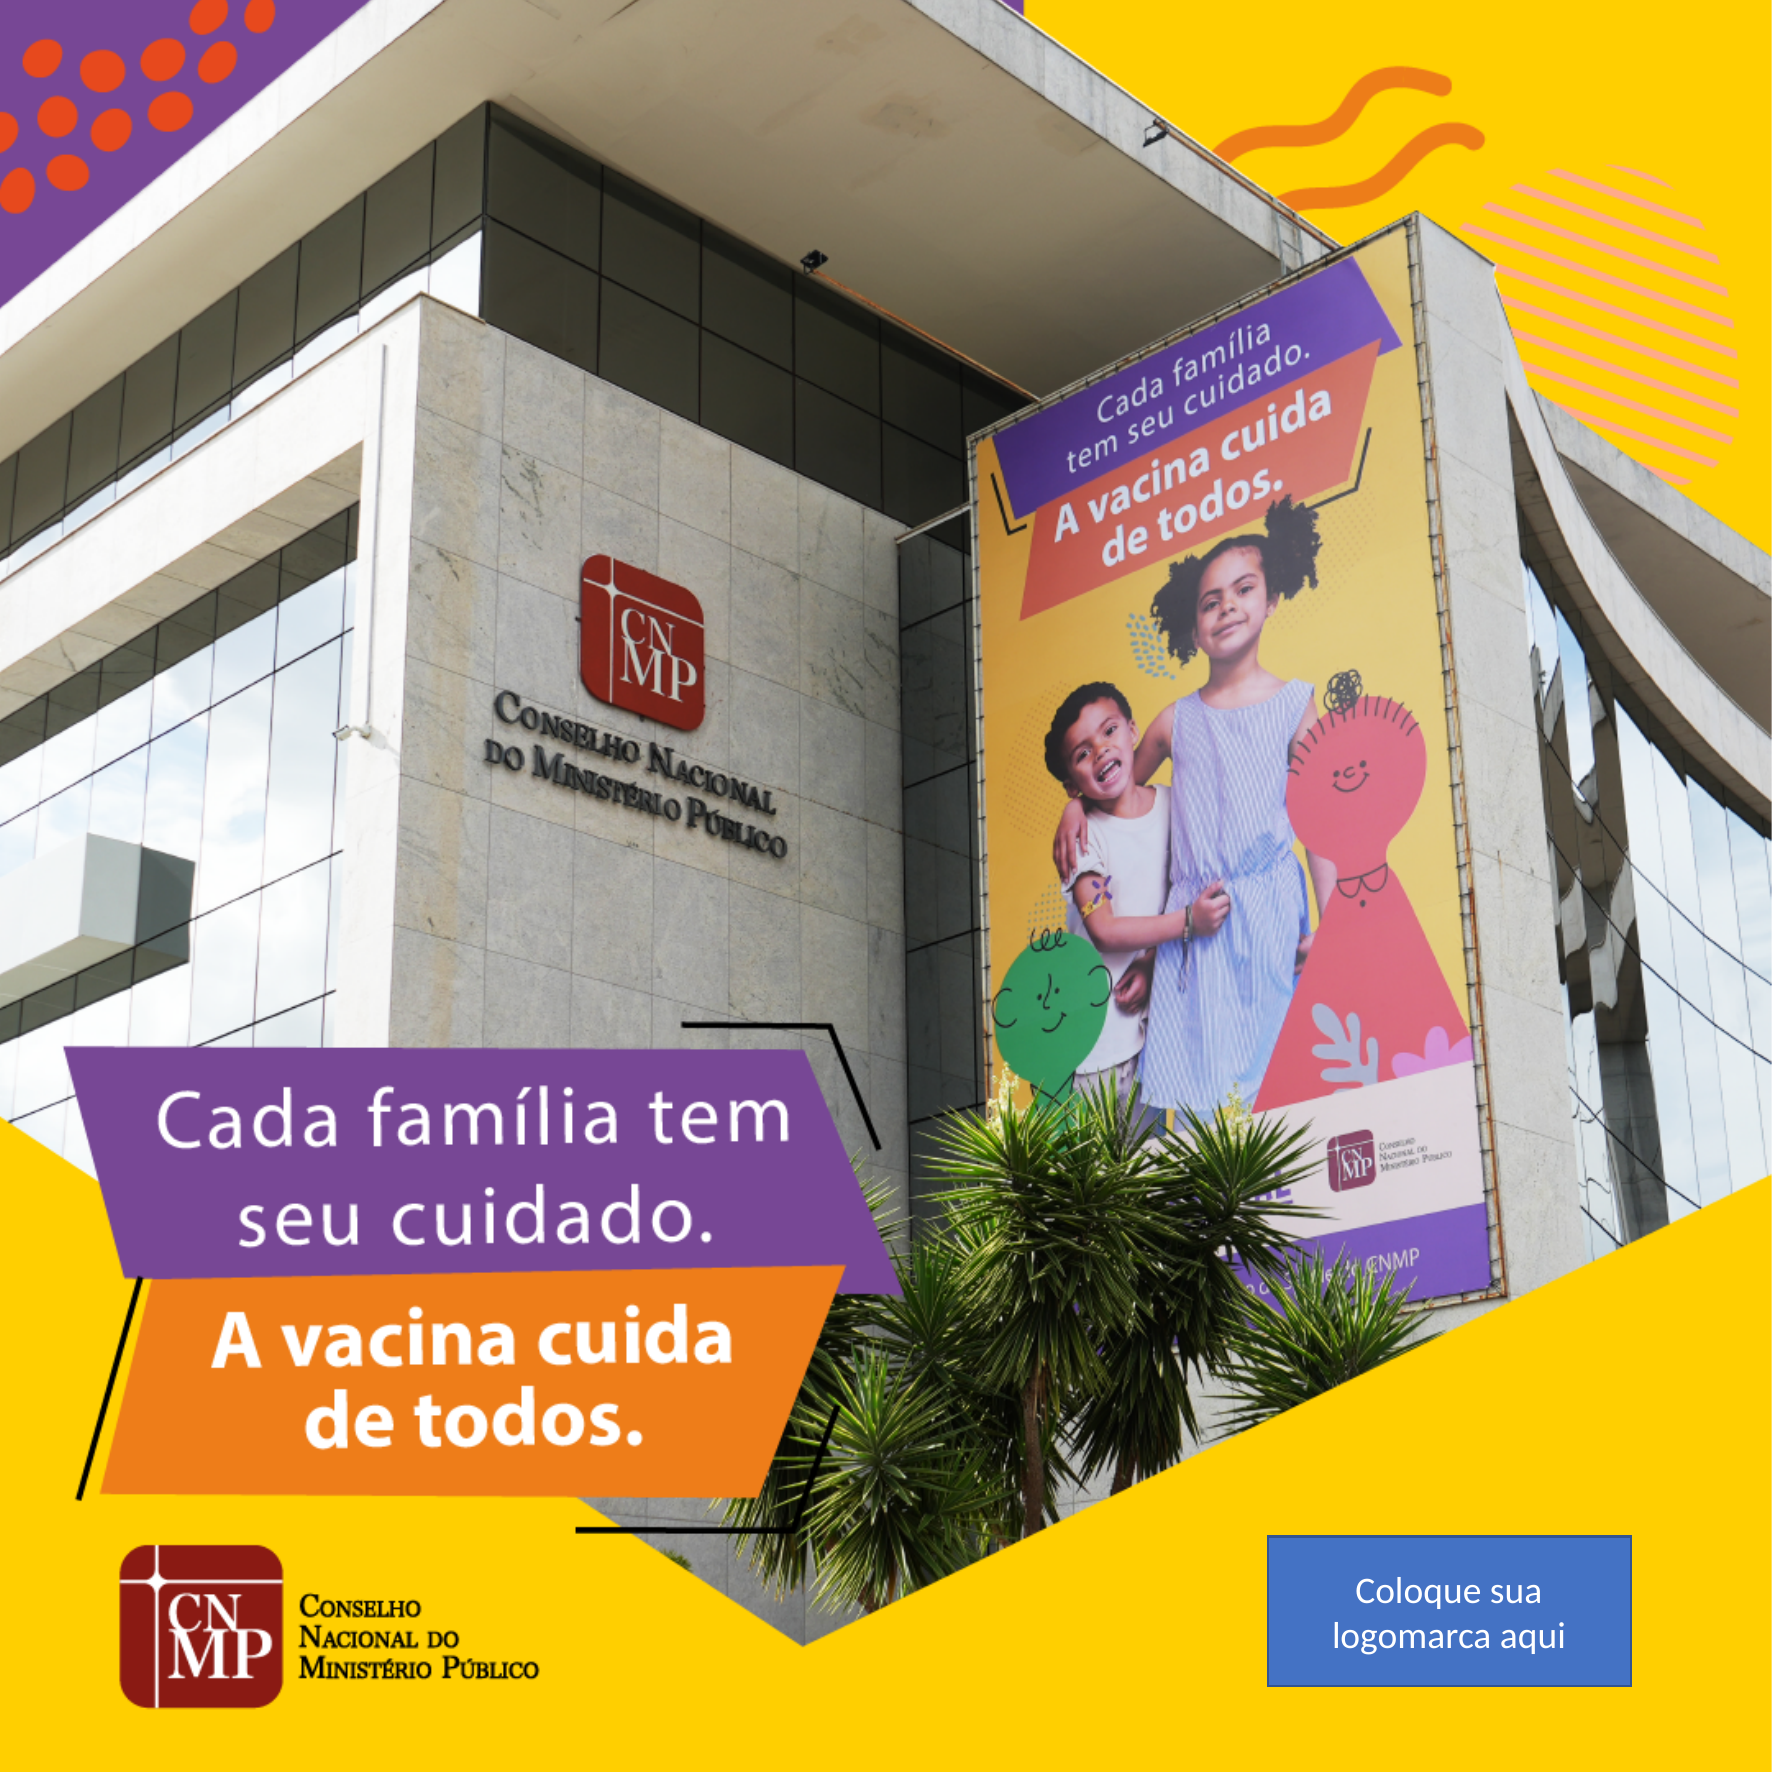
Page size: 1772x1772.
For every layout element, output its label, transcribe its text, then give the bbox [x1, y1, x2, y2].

text_box Coloque sua logomarca aqui [1267, 1535, 1632, 1687]
picture [0, 0, 1772, 1772]
